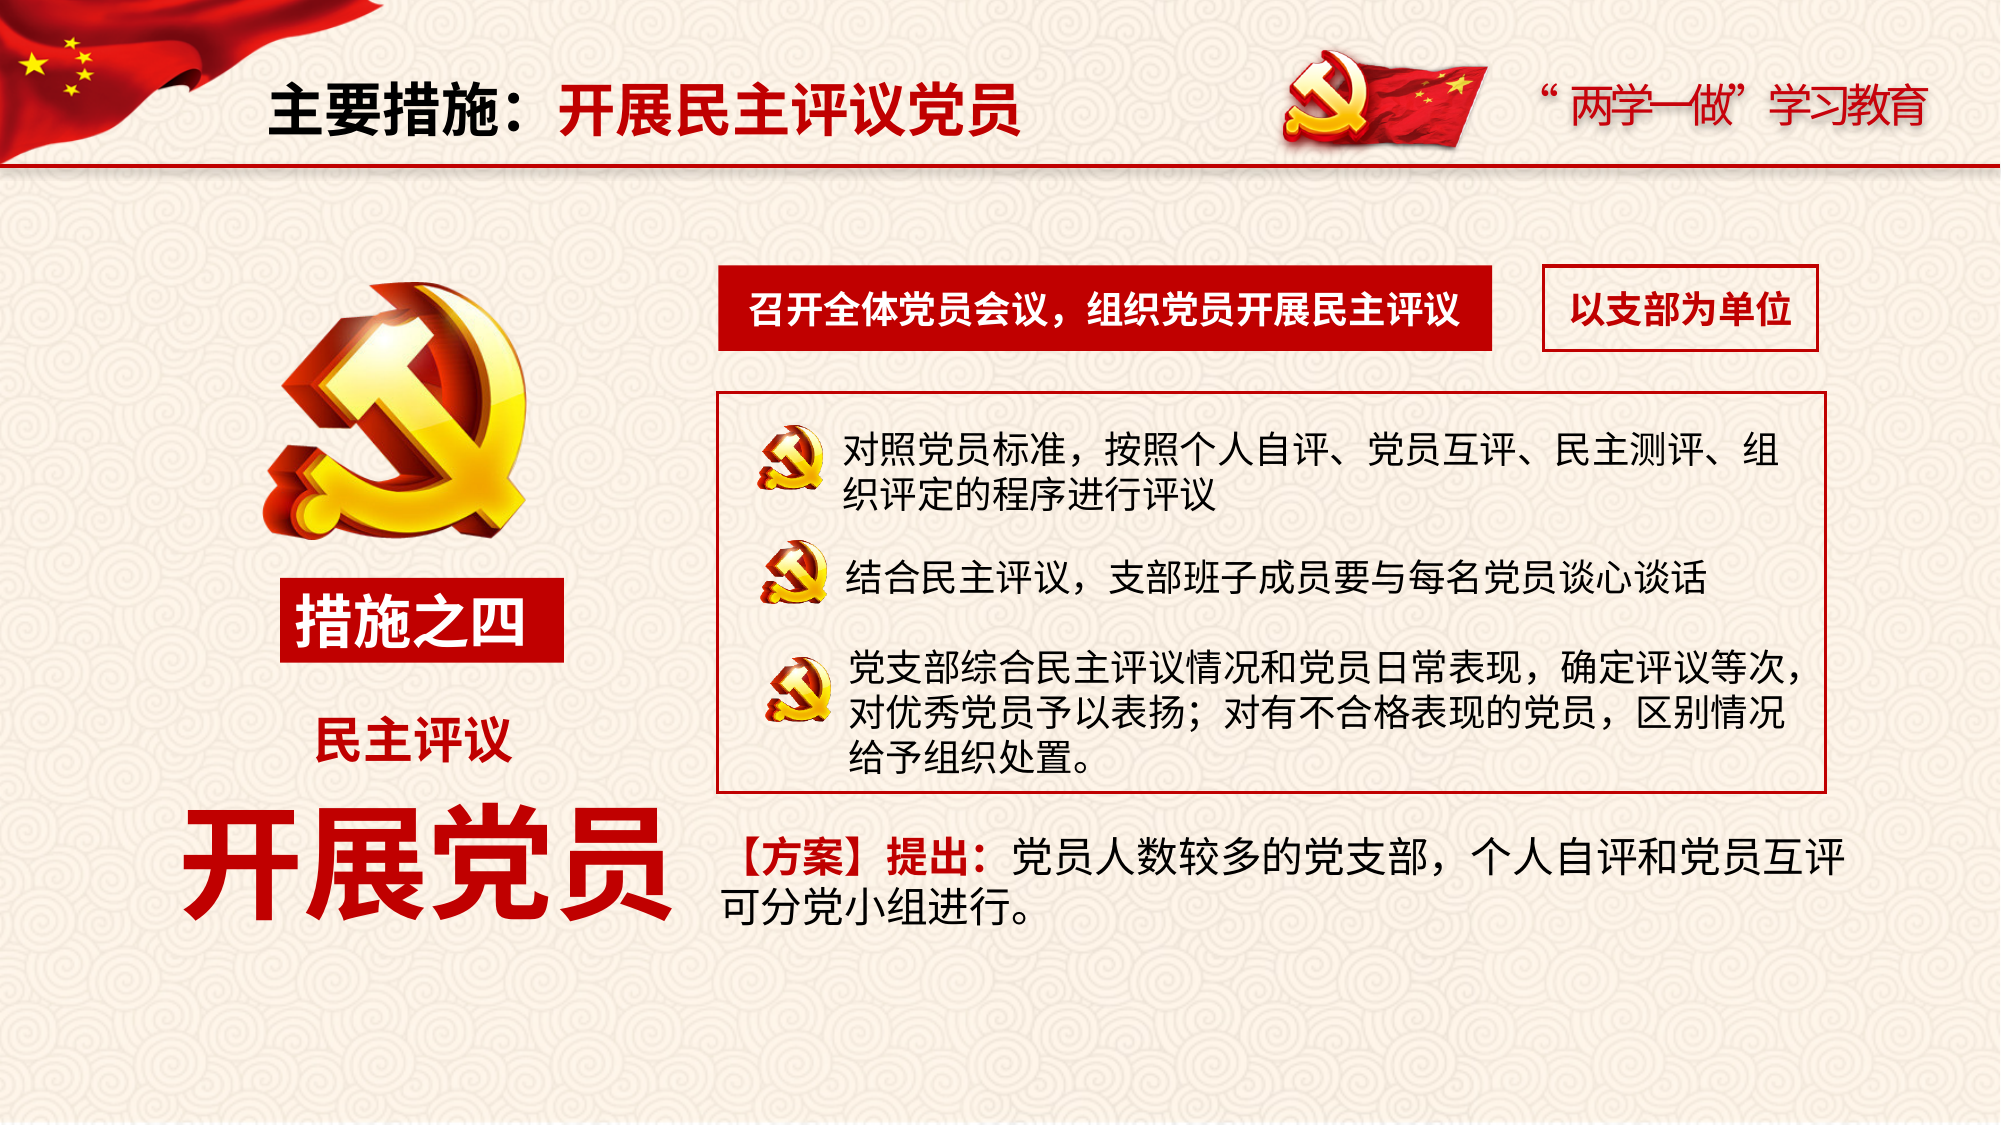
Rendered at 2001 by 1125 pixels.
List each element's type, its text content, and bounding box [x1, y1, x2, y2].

text_box [716, 392, 1827, 793]
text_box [760, 540, 1775, 608]
text_box 民主评议 [298, 701, 529, 777]
text_box 【方案】提出：党员人数较多的党支部，个人自评和党员互评可分党小组进行。 [704, 822, 1873, 938]
picture [0, 0, 2001, 1125]
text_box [757, 418, 1818, 525]
text_box 召开全体党员会议，组织党员开展民主评议 [717, 264, 1493, 352]
text_box 措施之四 [280, 577, 564, 663]
text_box 以支部为单位 [1542, 265, 1819, 351]
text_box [765, 636, 1818, 788]
text_box 开展党员 [164, 777, 694, 943]
list 主要措施：开展民主评议党员 [251, 73, 1060, 144]
